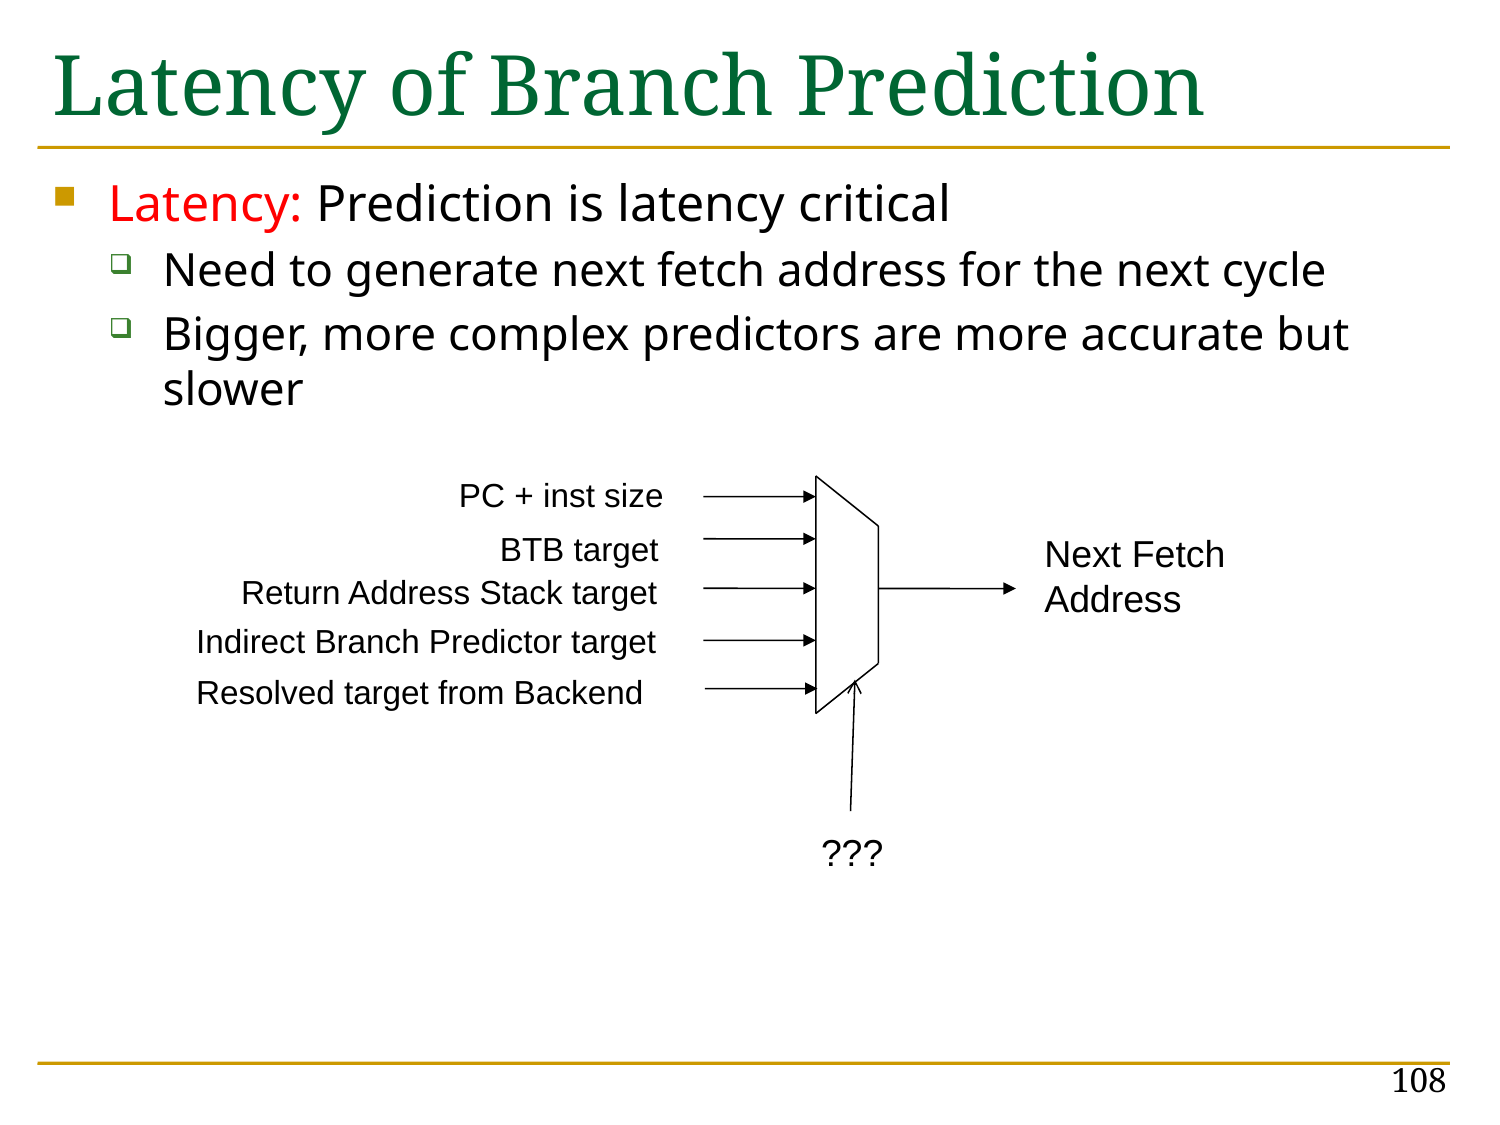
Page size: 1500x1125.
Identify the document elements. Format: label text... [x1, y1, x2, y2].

text_box [703, 634, 816, 647]
text_box [703, 532, 816, 546]
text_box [786, 742, 919, 748]
text_box [703, 490, 816, 503]
text_box PC + inst size [444, 466, 679, 521]
text_box ??? [806, 821, 899, 882]
text_box Resolved target from Backend [181, 663, 659, 719]
slide_number 108 [1111, 1036, 1462, 1112]
text_box Return Address Stack target [226, 563, 673, 619]
list Latency: Prediction is latency critical Need to generate next fetch address for the next cycle Bigger, more complex predictors are more accurate but slower [37, 163, 1450, 1016]
title Latency of Branch Prediction [37, 24, 1450, 163]
text_box BTB target [484, 520, 674, 575]
text_box [704, 682, 818, 695]
text_box Next Fetch Address [1029, 523, 1241, 628]
text_box [703, 582, 816, 595]
text_box [878, 582, 1016, 595]
text_box Indirect Branch Predictor target [181, 612, 672, 668]
